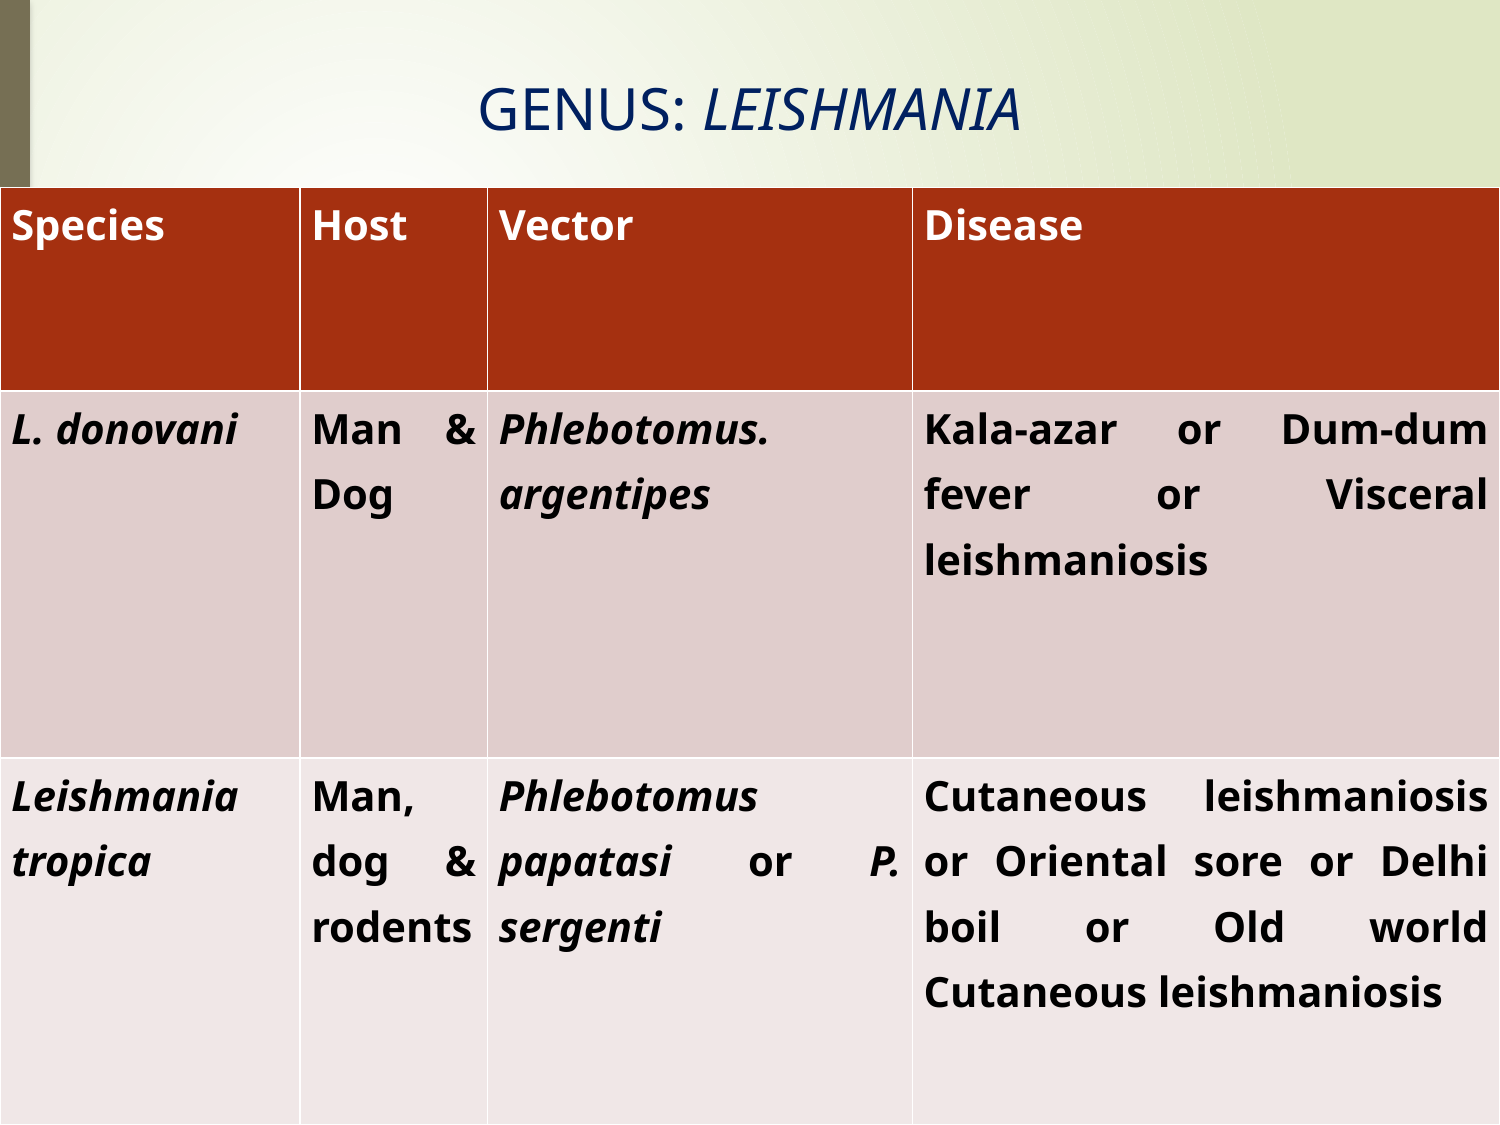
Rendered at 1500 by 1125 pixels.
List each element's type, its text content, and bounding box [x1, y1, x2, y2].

table_cell L. donovani [1, 392, 299, 757]
table_cell Man, dog & rodents [301, 759, 487, 1124]
table_cell Phlebotomus. argentipes [488, 392, 912, 757]
table_cell Cutaneous leishmaniosis or Oriental sore or Delhi boil or Old world Cutaneous leishmaniosis [913, 759, 1499, 1124]
table_header Host [301, 188, 487, 390]
table_cell Leishmania tropica [1, 759, 299, 1124]
table_header Vector [488, 188, 912, 390]
table_cell Phlebotomus papatasi or P. sergenti [488, 759, 912, 1124]
table_cell Kala-azar or Dum-dum fever or Visceral leishmaniosis [913, 392, 1499, 757]
table_header Disease [913, 188, 1499, 390]
title GENUS: LEISHMANIA [0, 0, 1500, 150]
table_cell Man & Dog [301, 392, 487, 757]
table_header Species [1, 188, 299, 390]
